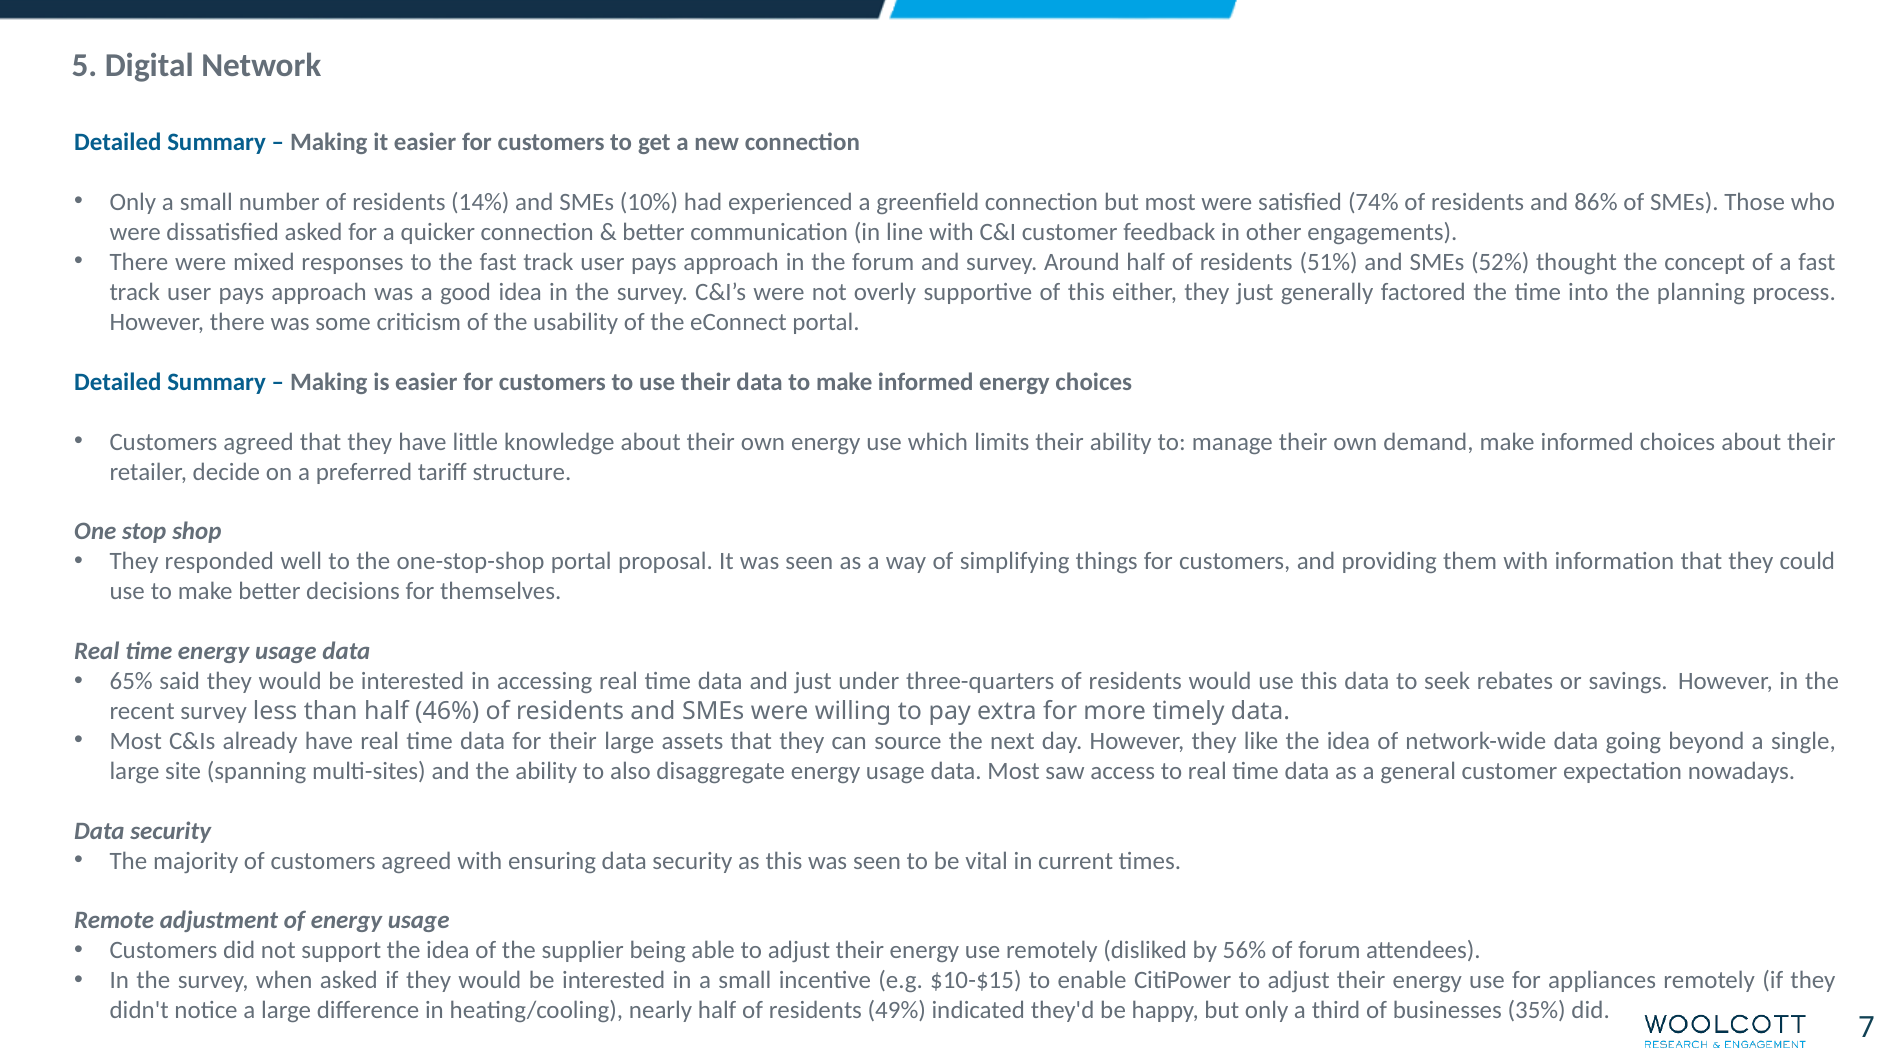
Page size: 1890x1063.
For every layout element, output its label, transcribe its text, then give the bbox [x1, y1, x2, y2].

picture [0, 0, 1241, 20]
text_box 5. Digital Network [56, 35, 337, 91]
picture [1641, 1012, 1808, 1052]
list Detailed Summary – Making it easier for customers to get a new connection Only a small number of residents (14%) and SMEs (10%) had experienced a greenfield connection but most were satisfied (74% of residents and 86% of SMEs). Those who were dissatisfied asked for a quicker connection & better communication (in line with C&I customer feedback in other engagements). There were mixed responses to the fast track user pays approach in the forum and survey. Around half of residents (51%) and SMEs (52%) thought the concept of a fast track user pays approach was a good idea in the survey. C&I’s were not overly supportive of this either, they just generally factored the time into the planning process. However, there was some criticism of the usability of the eConnect portal. Detailed Summary – Making is easier for customers to use their data to make informed energy choices Customers agreed that they have little knowledge about their own energy use which limits their ability to: manage their own demand, make informed choices about their retailer, decide on a preferred tariff structure. One stop shop They responded well to the one-stop-shop portal proposal. It was seen as a way of simplifying things for customers, and providing them with information that they could use to make better decisions for themselves. Real time energy usage data 65% said they would be interested in accessing real time data and just under three-quarters of residents would use this data to seek rebates or savings. However, in the recent survey less than half (46%) of residents and SMEs were willing to pay extra for more timely data. Most C&Is already have real time data for their large assets that they can source the next day. However, they like the idea of network-wide data going beyond a single, large site (spanning multi-sites) and the ability to also disaggregate energy usage data. Most saw access to real time data as a general customer expectation nowadays. Data security The majority of customers agreed with ensuring data security as this was seen to be vital in current times. Remote adjustment of energy usage Customers did not support the idea of the supplier being able to adjust their energy use remotely (disliked by 56% of forum attendees). In the survey, when asked if they would be interested in a small incentive (e.g. $10-$15) to enable CitiPower to adjust their energy use for appliances remotely (if they didn't notice a large difference in heating/cooling), nearly half of residents (49%) indicated they'd be happy, but only a third of businesses (35%) did. [59, 118, 1855, 615]
